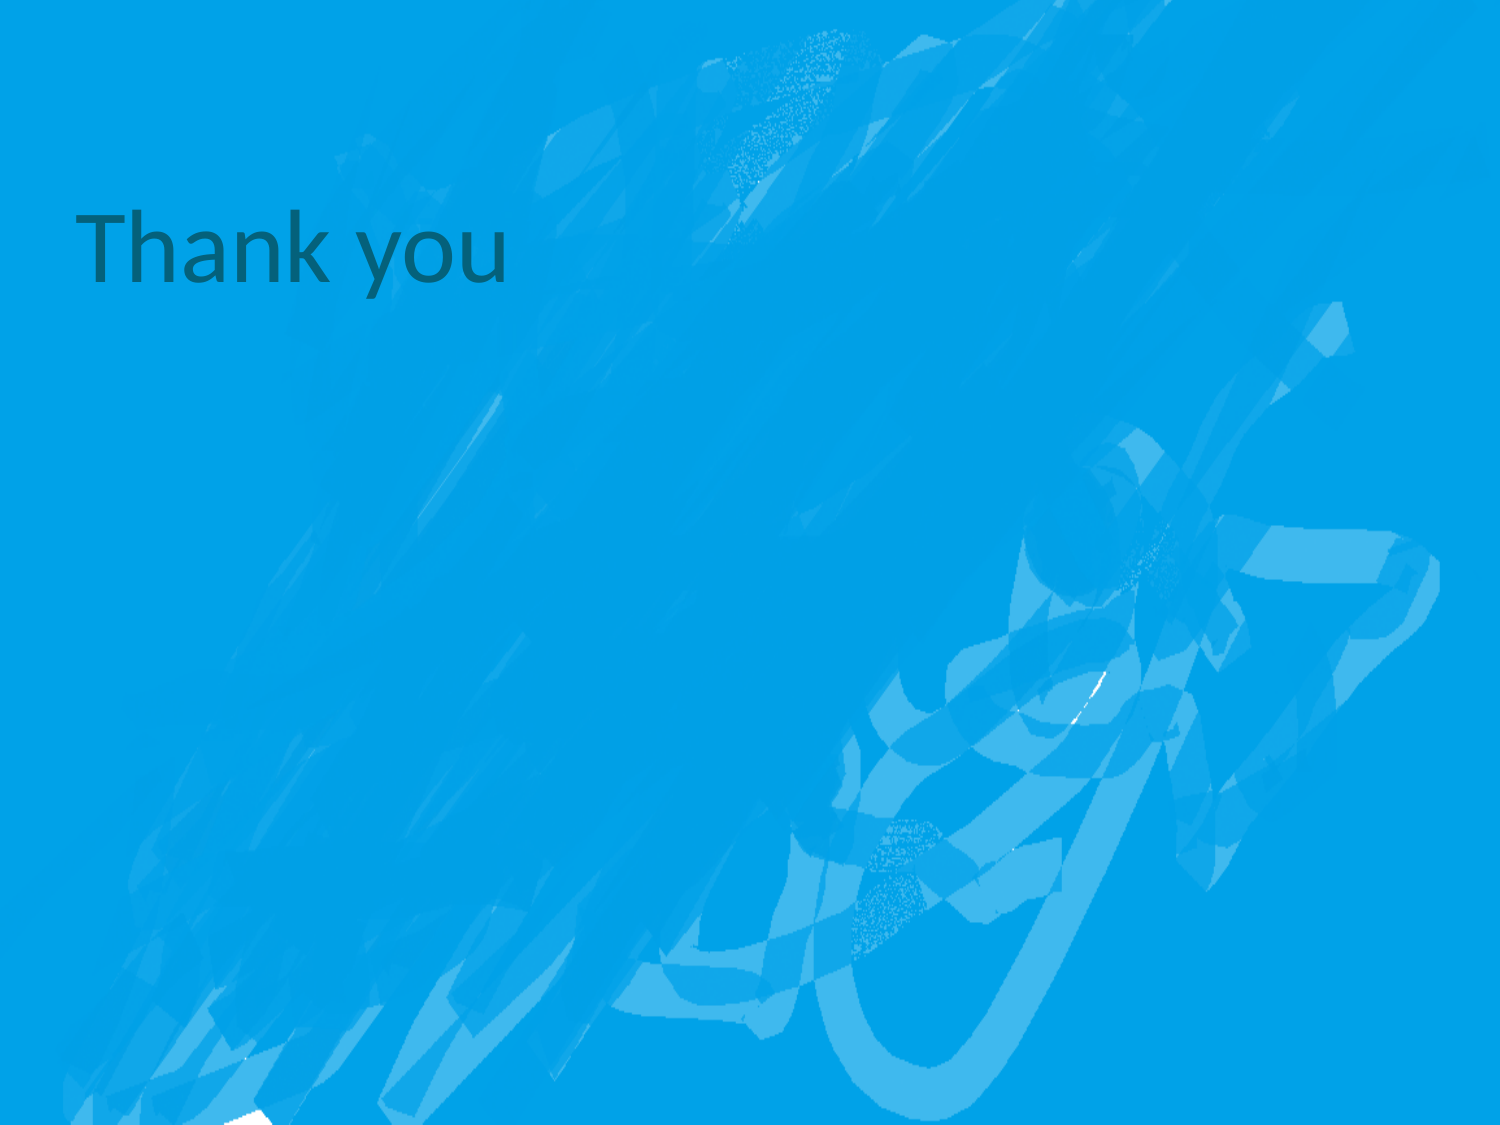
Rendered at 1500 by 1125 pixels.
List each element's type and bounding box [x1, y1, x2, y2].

list [0, 0, 1500, 1125]
